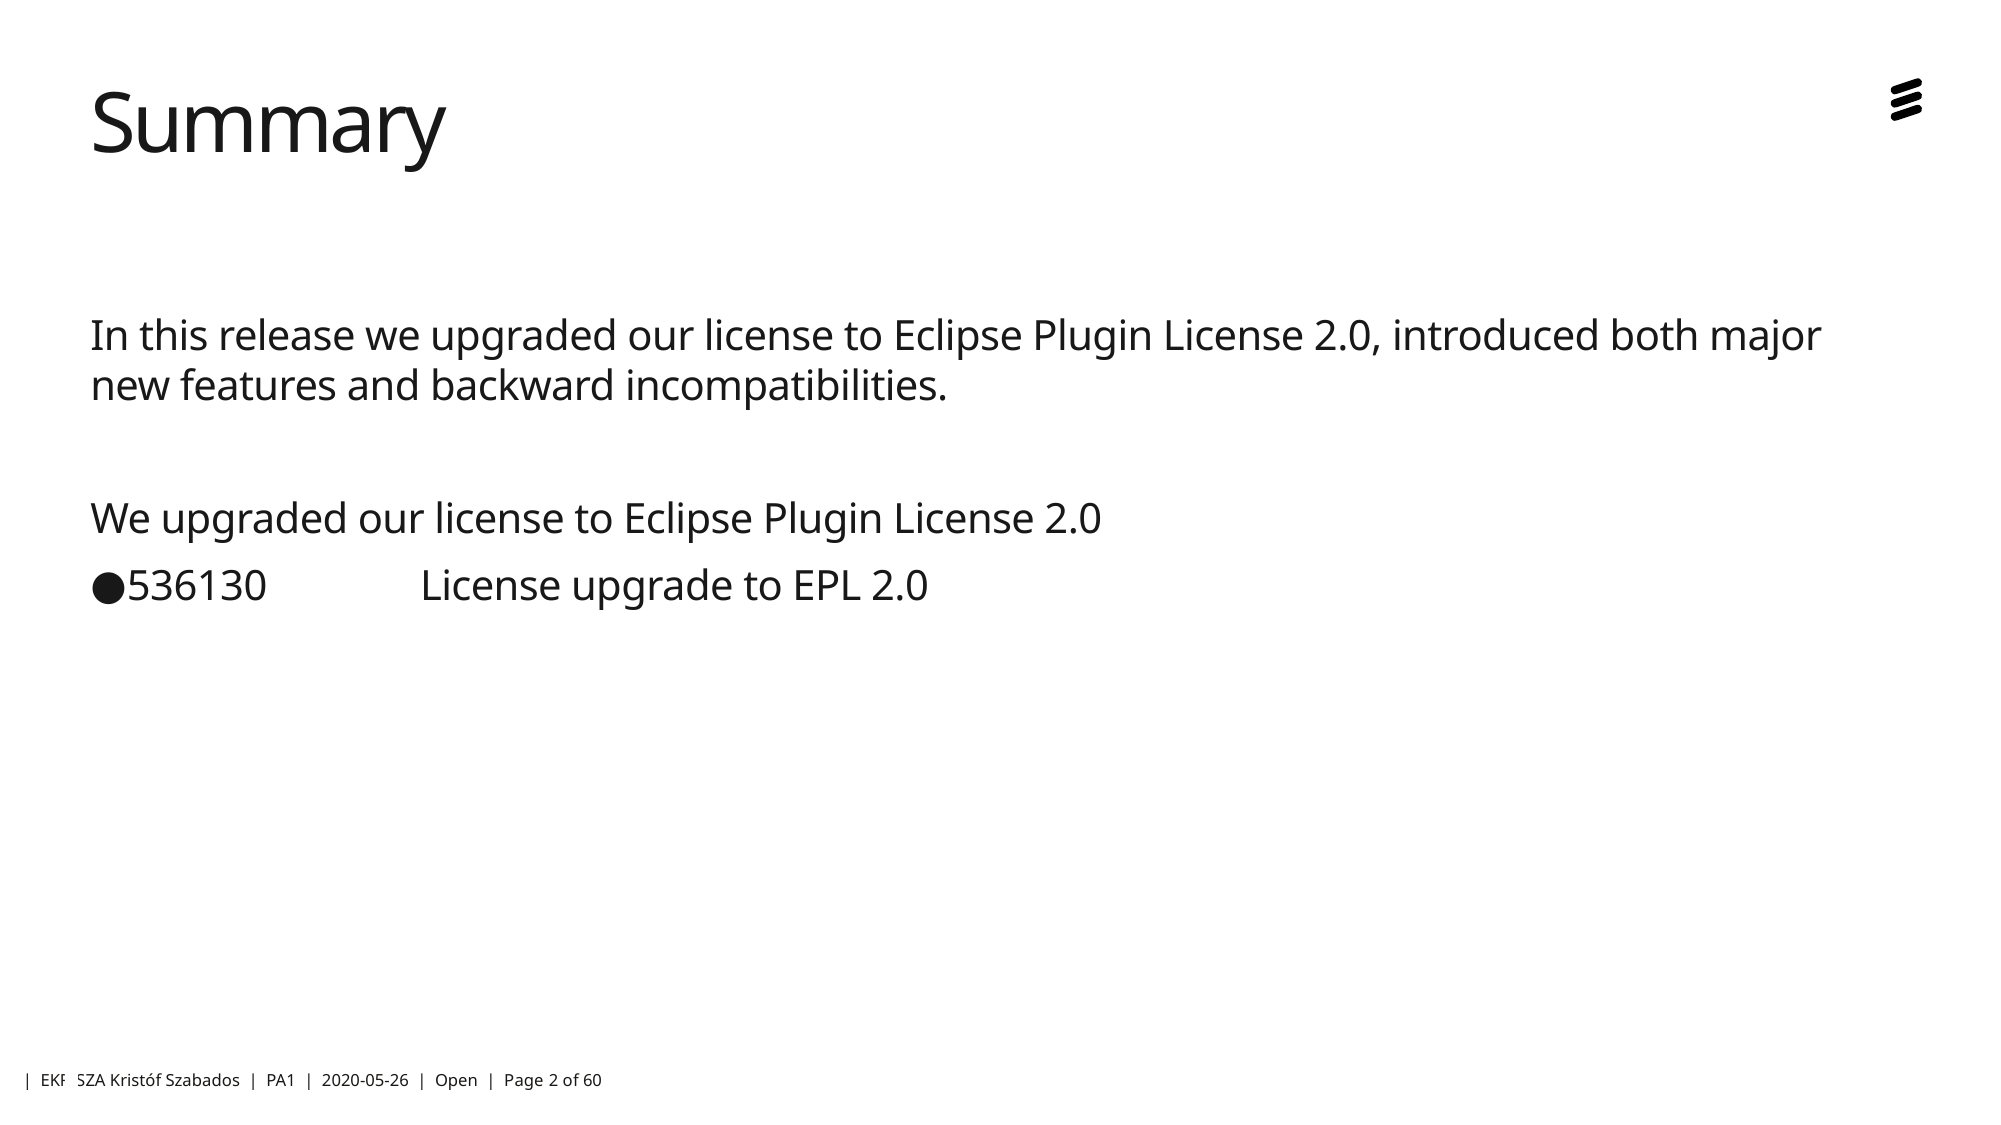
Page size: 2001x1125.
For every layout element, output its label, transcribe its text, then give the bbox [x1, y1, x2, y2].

title Summary [78, 77, 1805, 256]
list In this release we upgraded our license to Eclipse Plugin License 2.0, introduced both major new features and backward incompatibilities. We upgraded our license to Eclipse Plugin License 2.0 536130 License upgrade to EPL 2.0 [78, 302, 1922, 1024]
